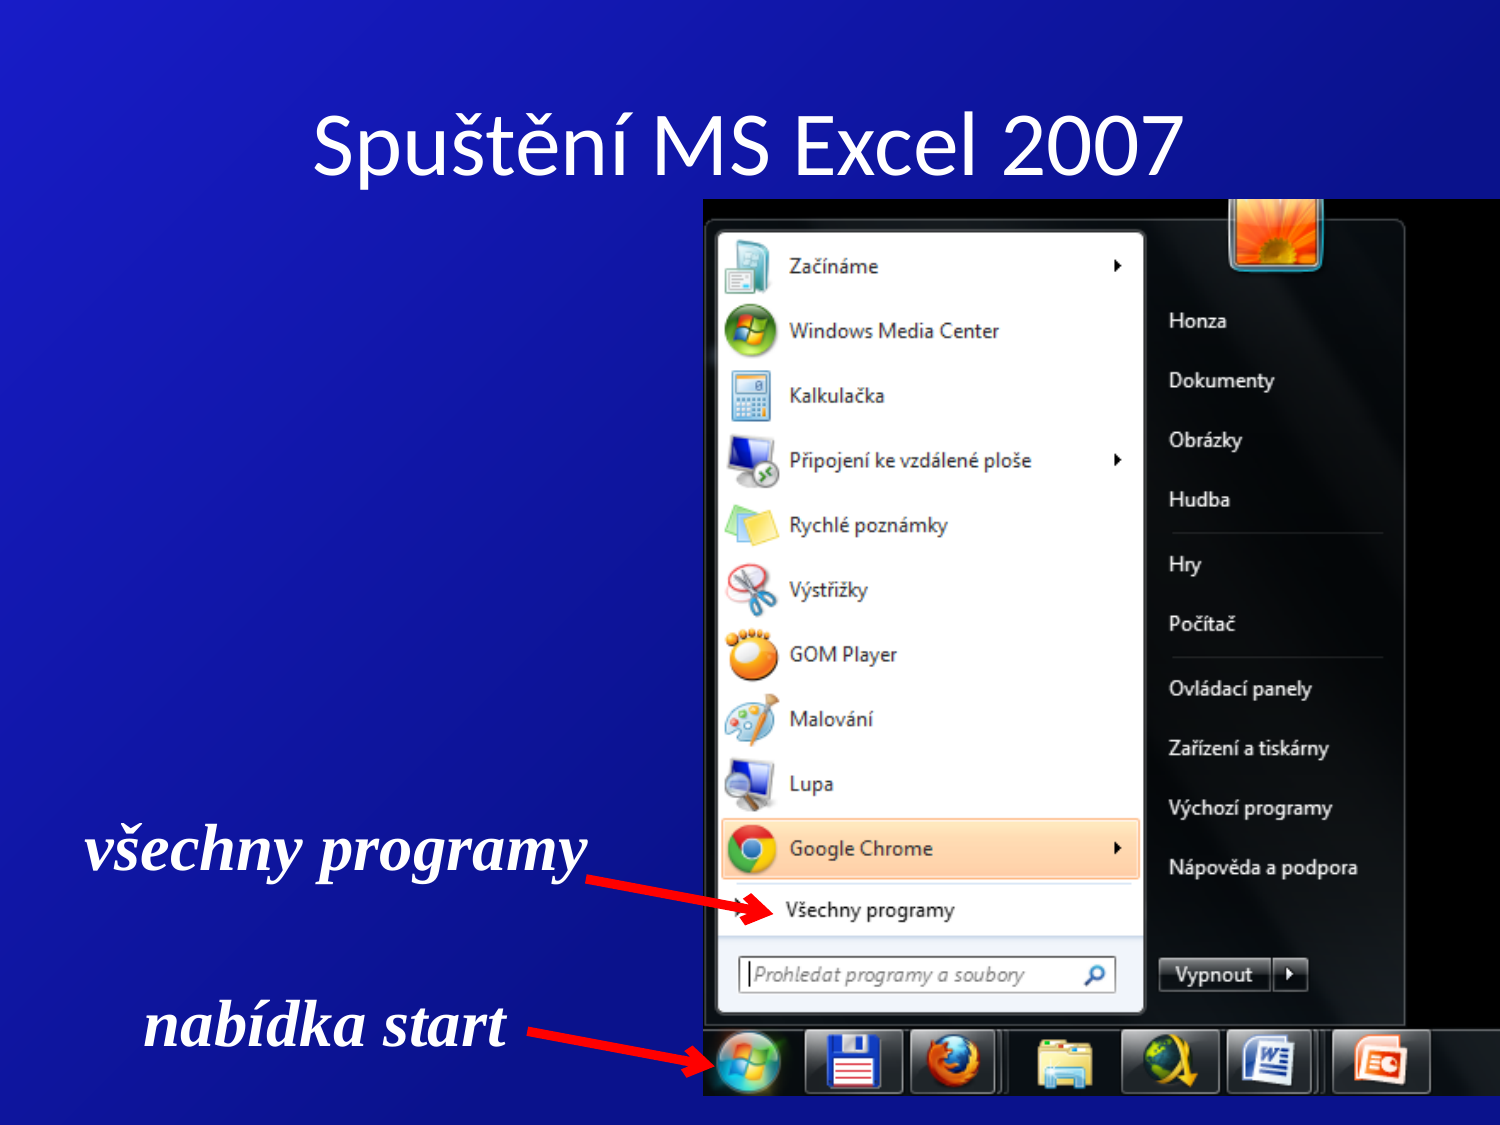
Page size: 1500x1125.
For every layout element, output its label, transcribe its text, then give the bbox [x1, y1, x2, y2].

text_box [527, 1031, 716, 1067]
picture [702, 198, 1500, 1096]
list nabídka start [128, 972, 607, 1090]
title Spuštění MS Excel 2007 [75, 45, 1425, 233]
text_box všechny programy [70, 796, 680, 950]
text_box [585, 878, 774, 915]
